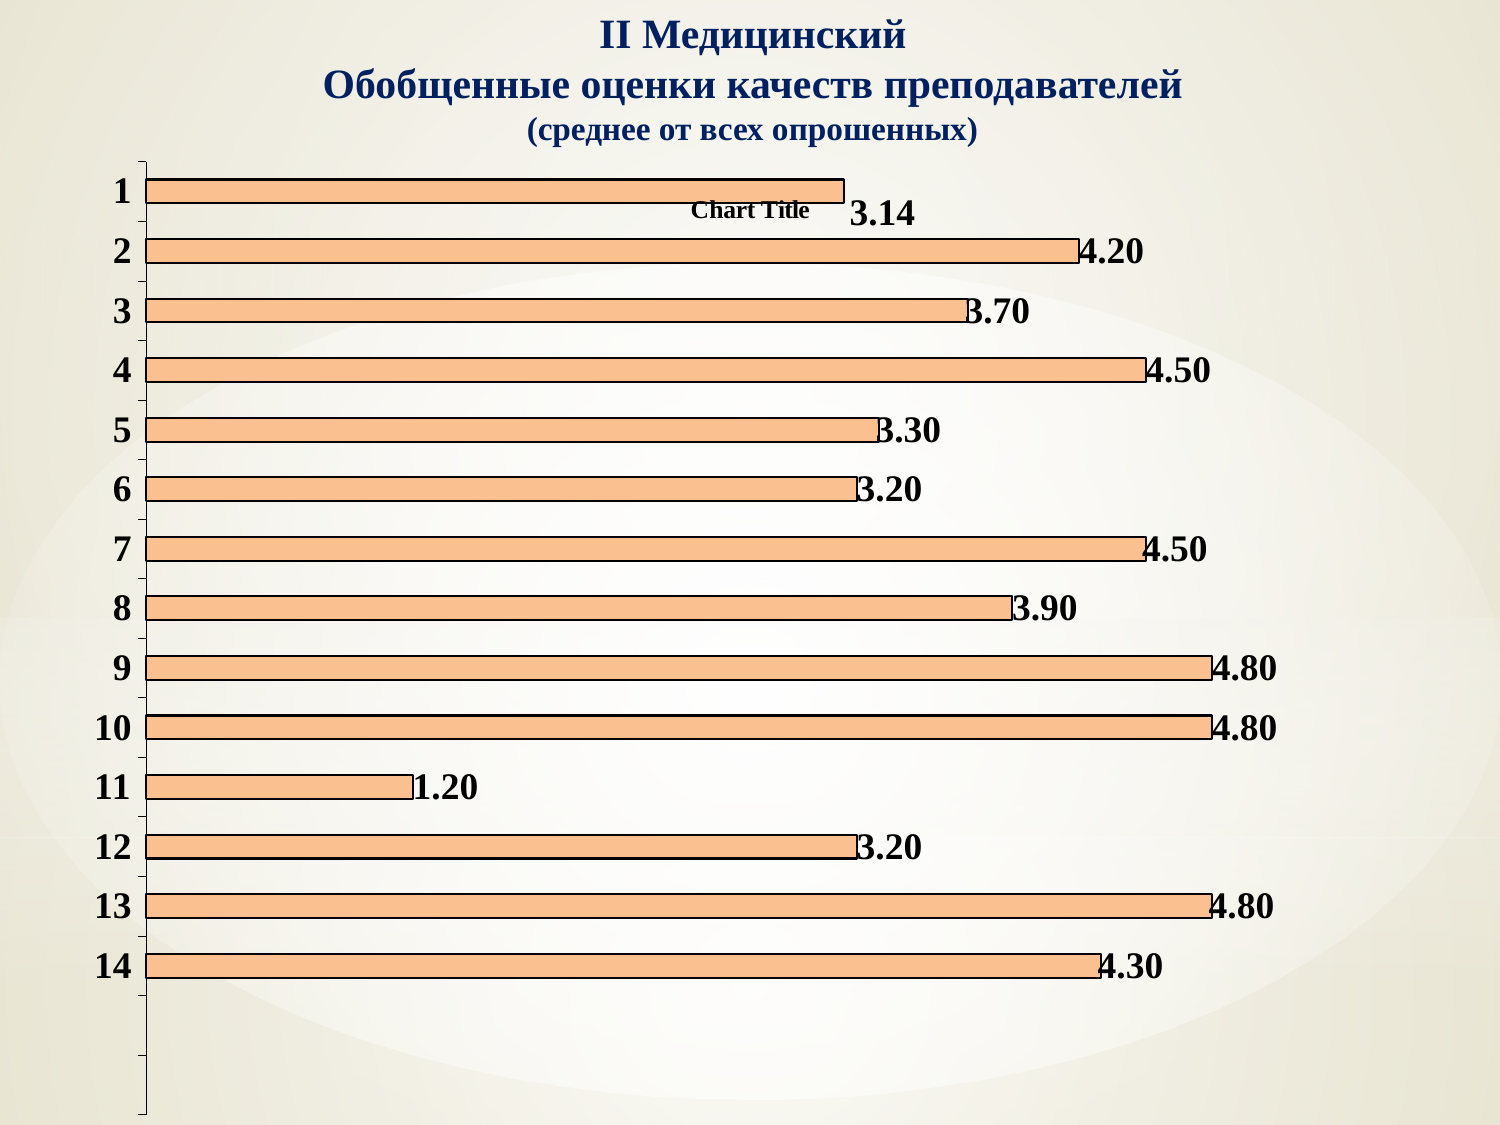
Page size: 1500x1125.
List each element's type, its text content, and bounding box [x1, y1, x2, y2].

chart [17, 160, 1483, 1125]
text_box II Медицинский Обобщенные оценки качеств преподавателей (среднее от всех опрошенных) [0, 0, 1500, 155]
